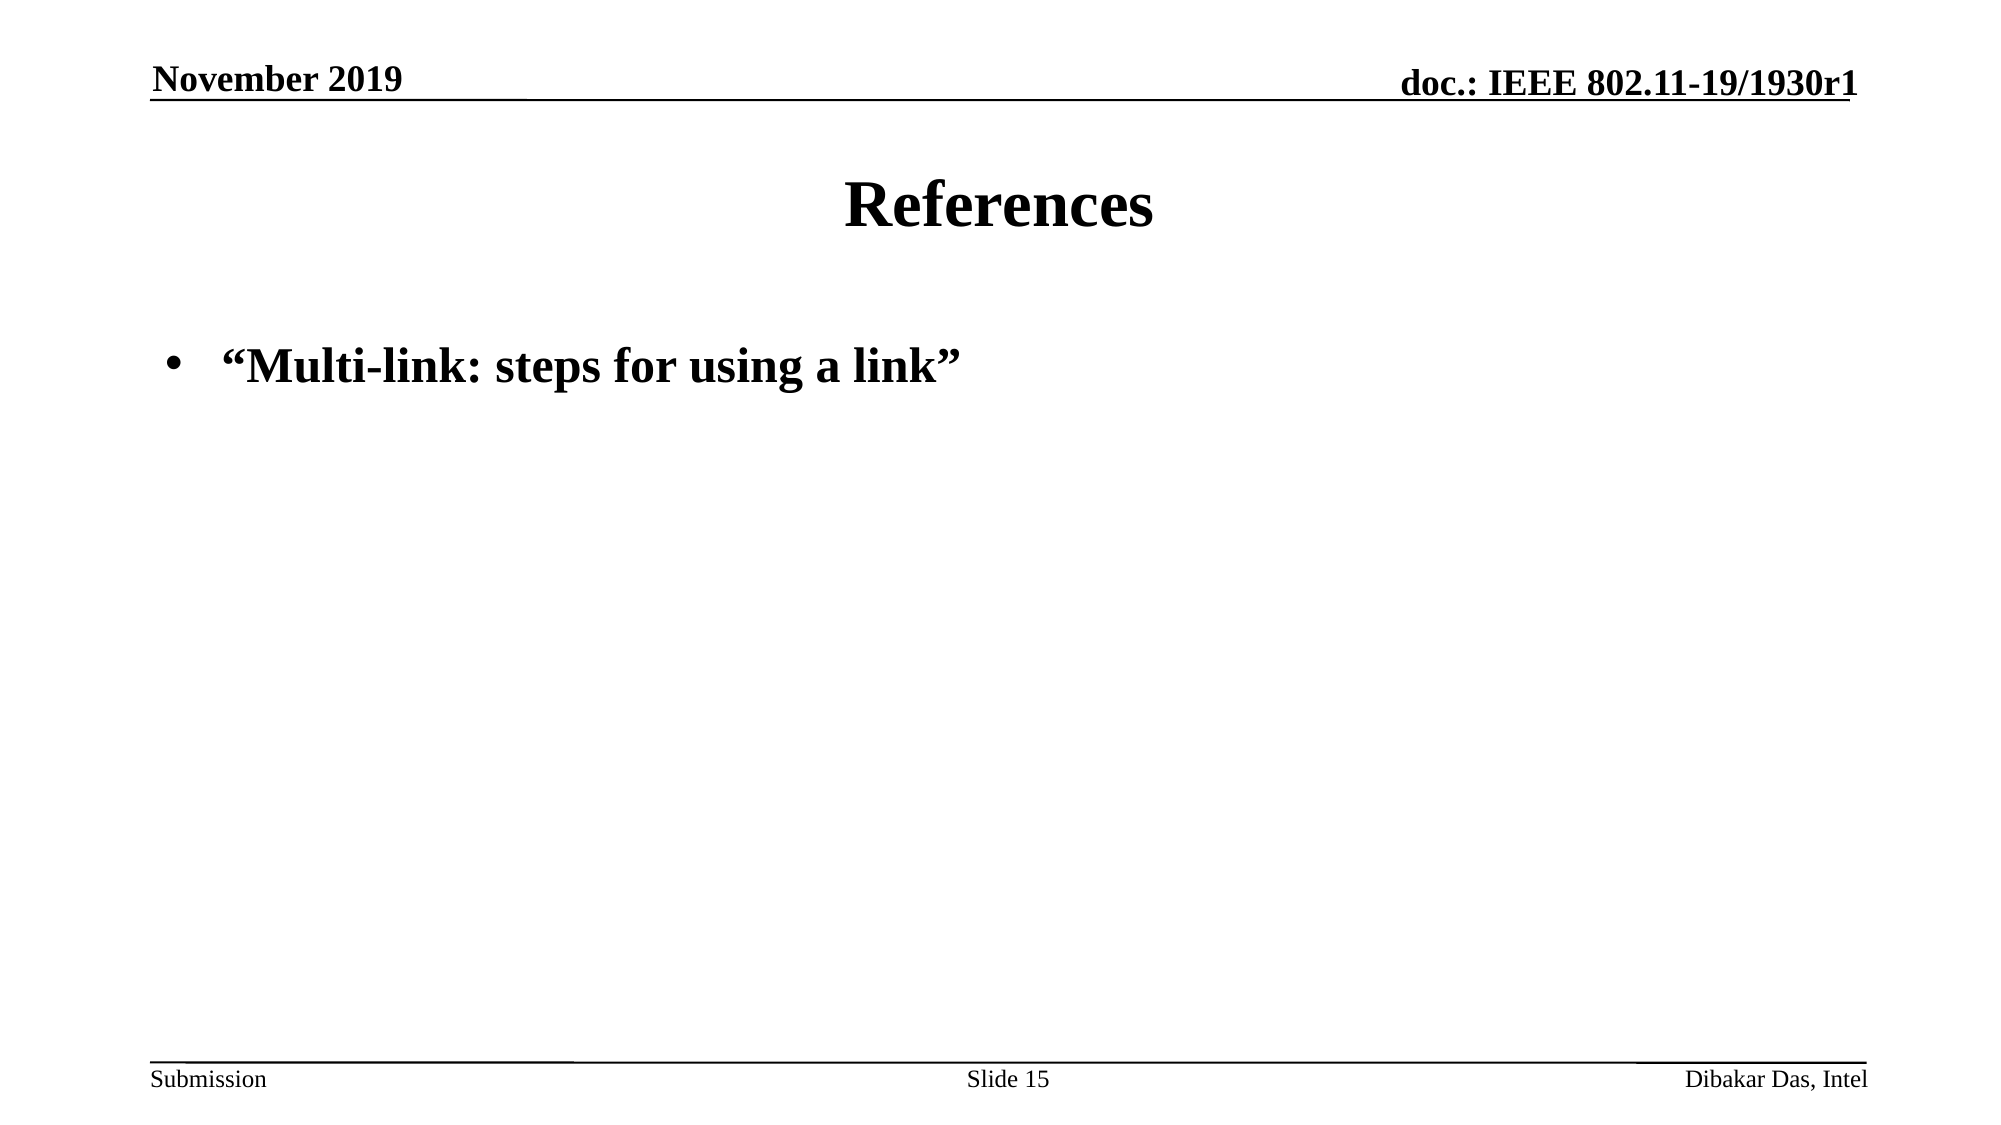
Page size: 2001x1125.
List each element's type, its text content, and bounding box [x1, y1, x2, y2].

title References [149, 112, 1850, 288]
slide_number Slide 15 [950, 1061, 1067, 1123]
list “Multi-link: steps for using a link” [149, 324, 1850, 1000]
footer Dibakar Das, Intel [1171, 1061, 1869, 1093]
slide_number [152, 54, 563, 100]
